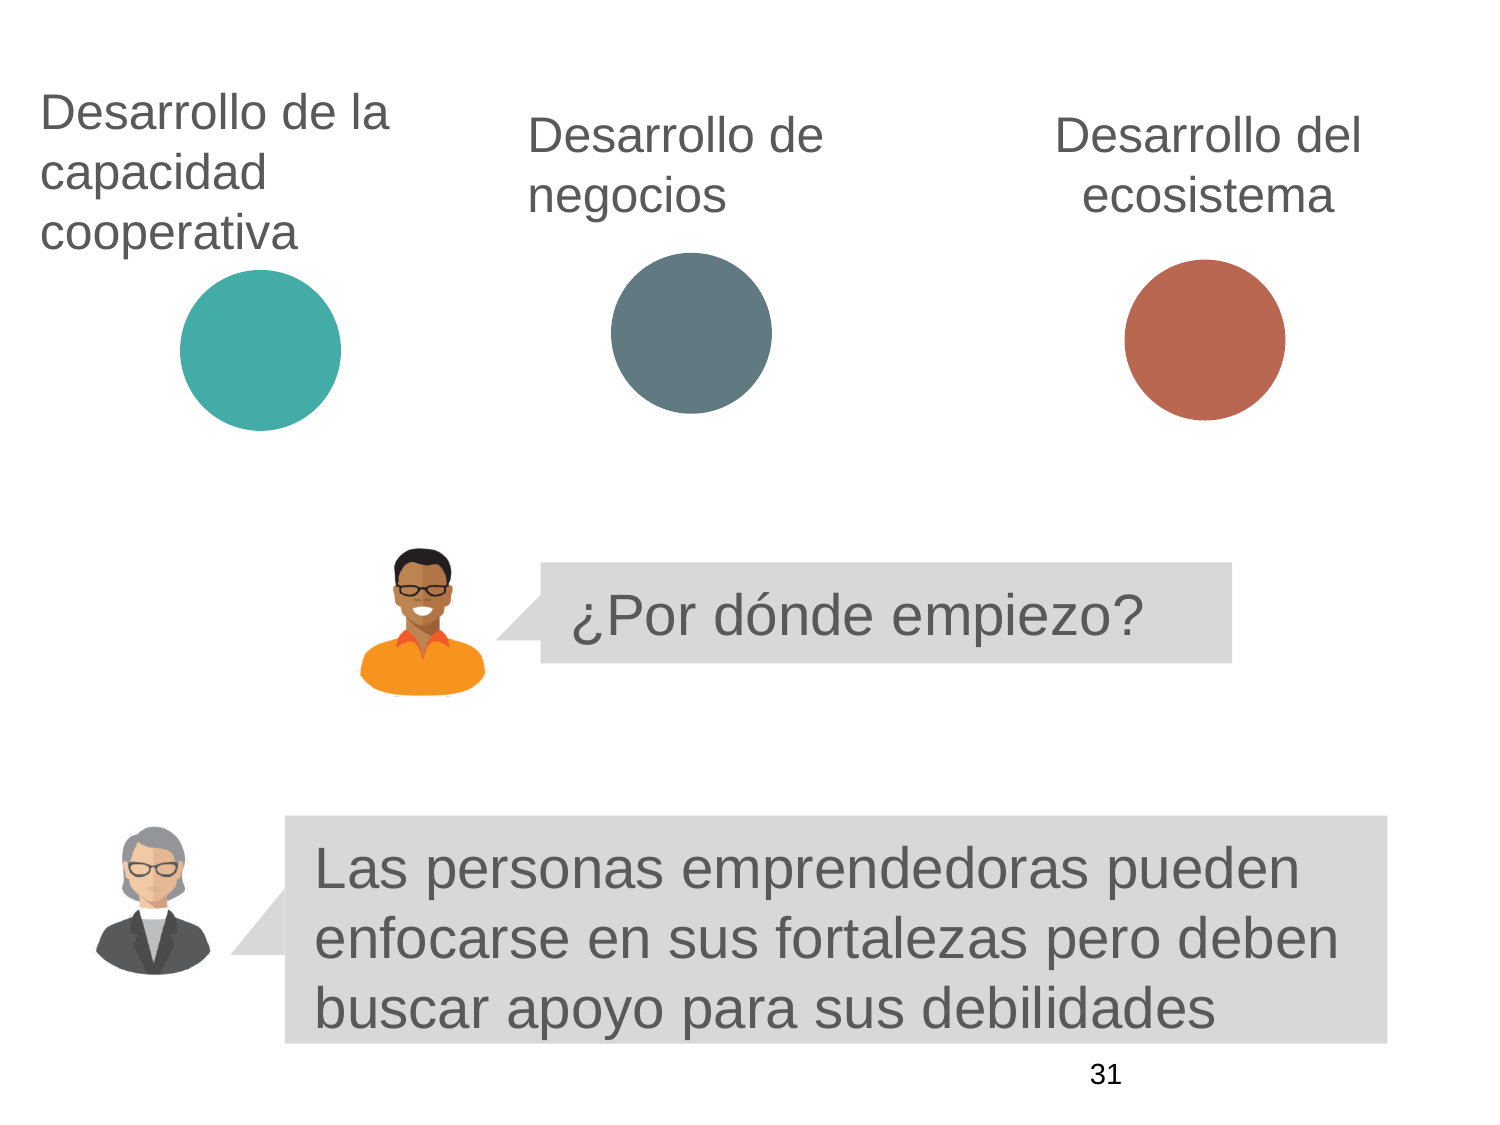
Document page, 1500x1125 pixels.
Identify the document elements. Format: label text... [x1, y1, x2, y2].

picture [345, 531, 501, 704]
picture [75, 812, 231, 985]
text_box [24, 71, 488, 432]
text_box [512, 94, 975, 419]
slide_number ‹#› [1074, 1042, 1425, 1103]
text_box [230, 815, 1388, 1044]
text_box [504, 562, 1233, 664]
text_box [976, 94, 1440, 421]
